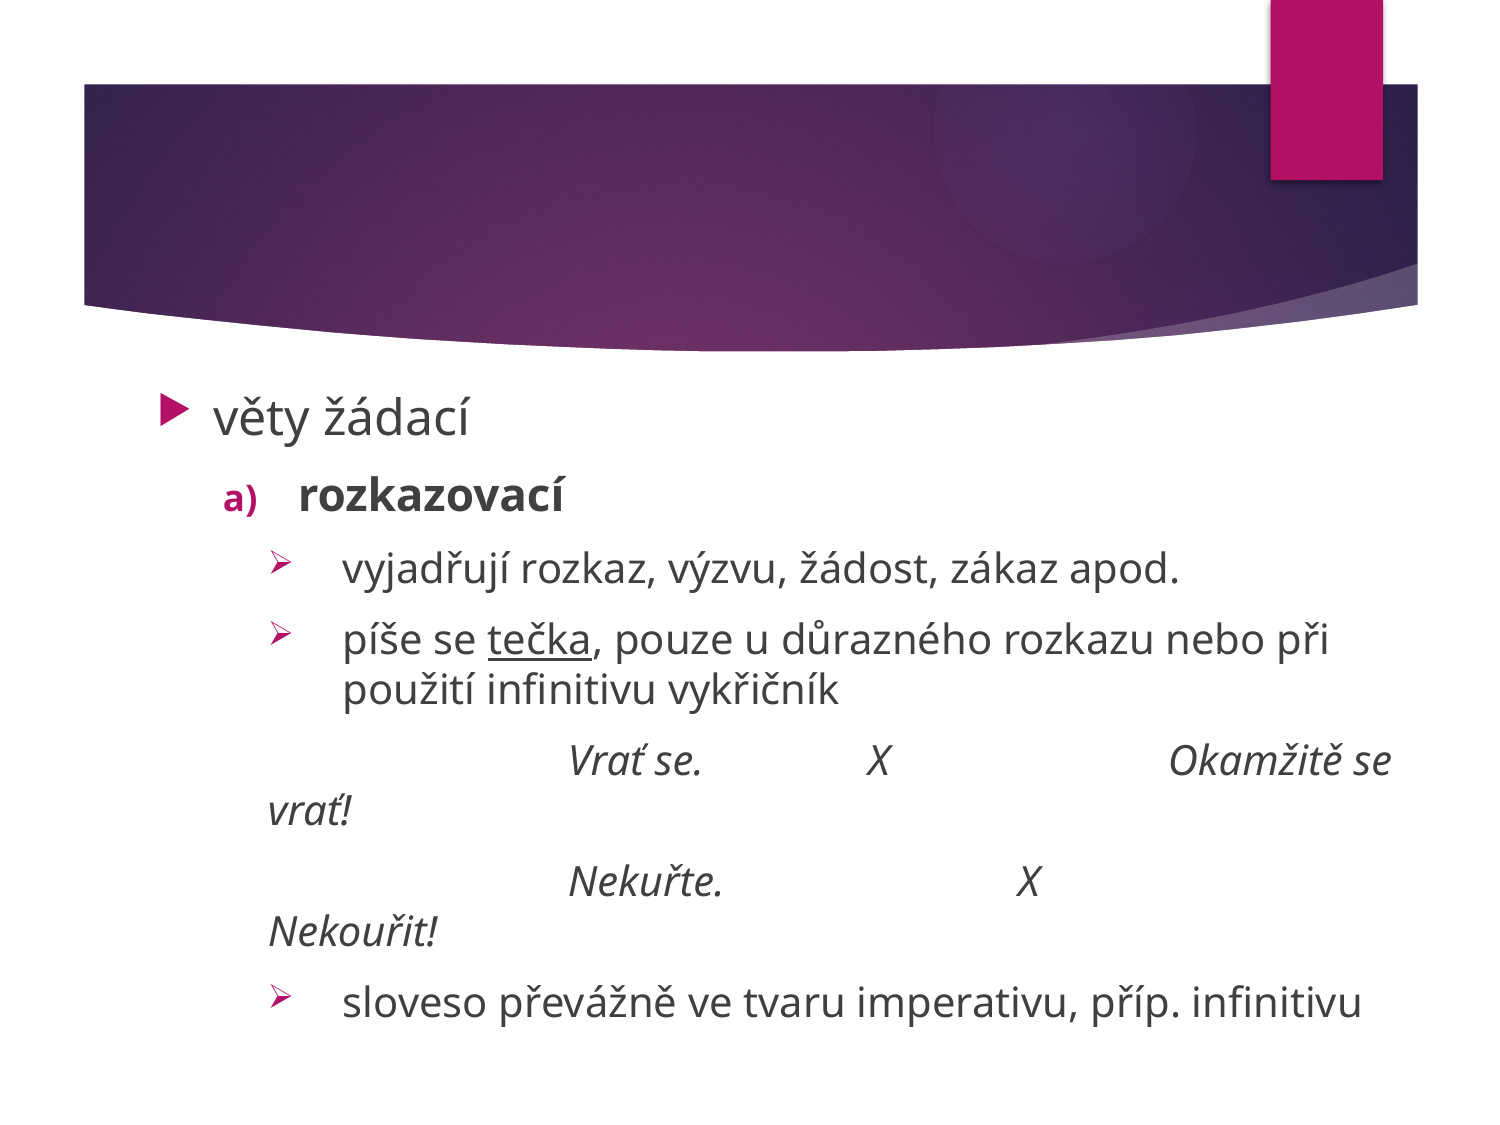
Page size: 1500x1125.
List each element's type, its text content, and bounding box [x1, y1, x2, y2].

list věty žádací rozkazovací vyjadřují rozkaz, výzvu, žádost, zákaz apod. píše se tečka, pouze u důrazného rozkazu nebo při použití infinitivu vykřičník Vrať se. X Okamžitě se vrať! Nekuřte. X Nekouřit! sloveso převážně ve tvaru imperativu, příp. infinitivu [141, 377, 1413, 1125]
